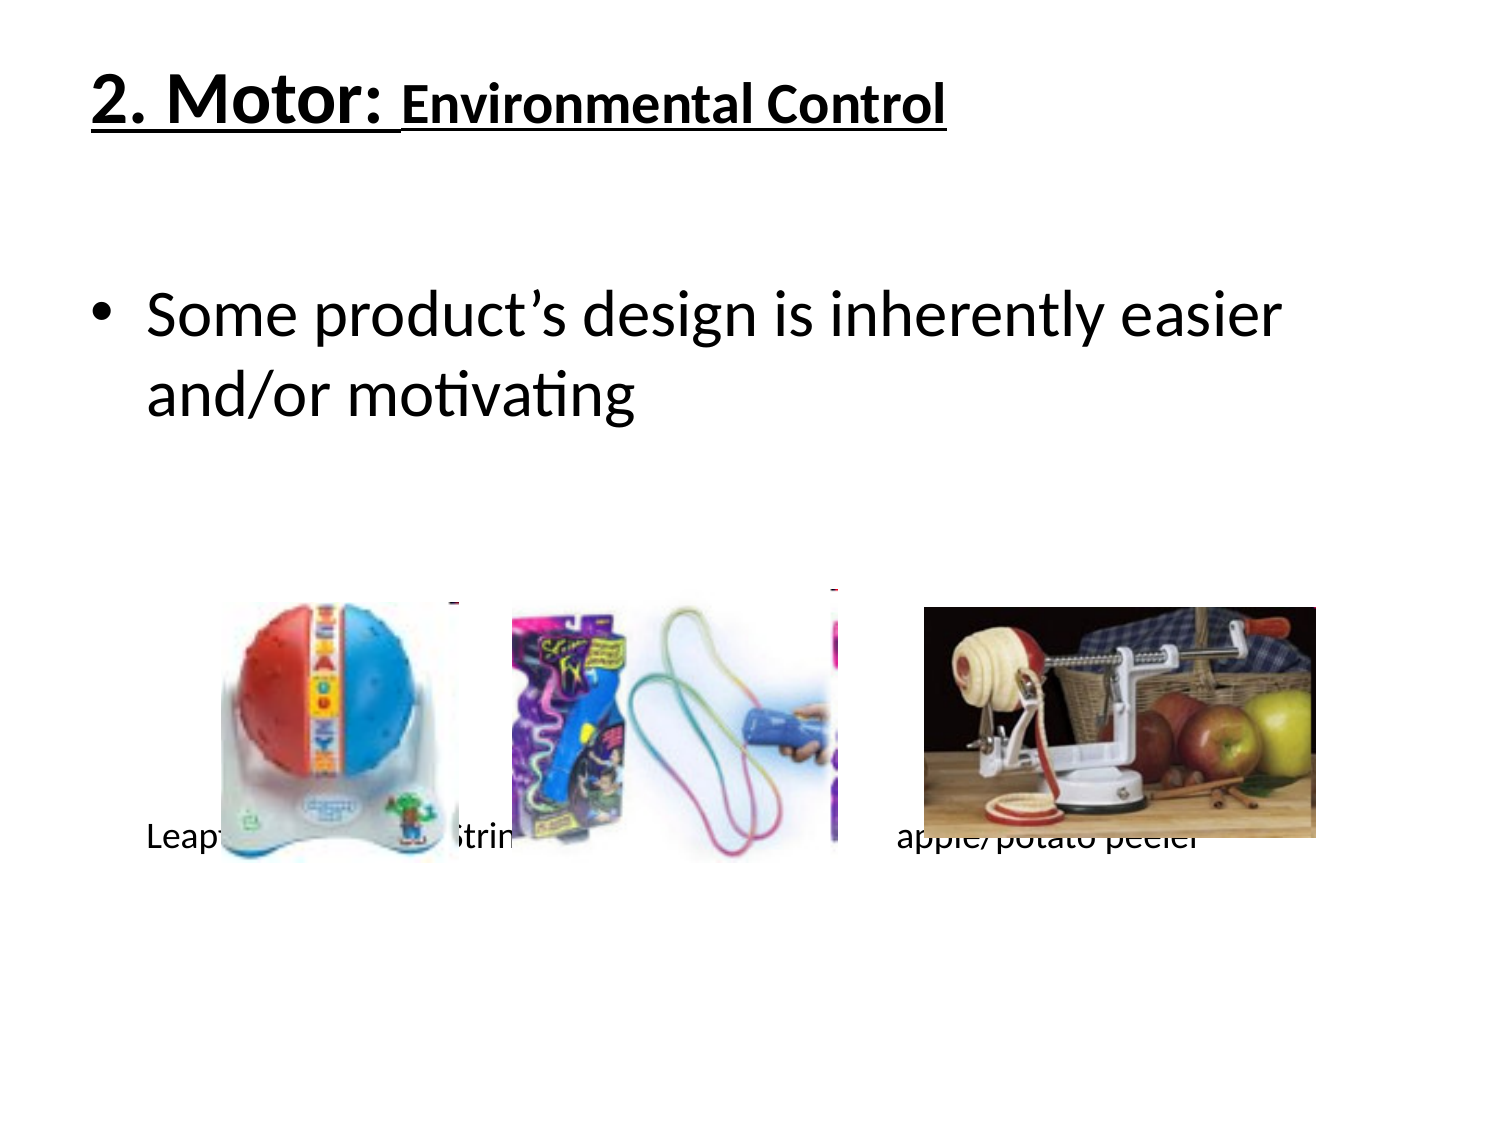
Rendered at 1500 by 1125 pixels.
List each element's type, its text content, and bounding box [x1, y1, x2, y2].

title 2. Motor: Environmental Control [75, 0, 1351, 188]
list Some product’s design is inherently easier and/or motivating Leapfrog ABC ball String FX apple/potato peeler [75, 262, 1425, 1005]
picture [512, 589, 838, 863]
picture [221, 602, 459, 863]
picture [924, 607, 1316, 838]
